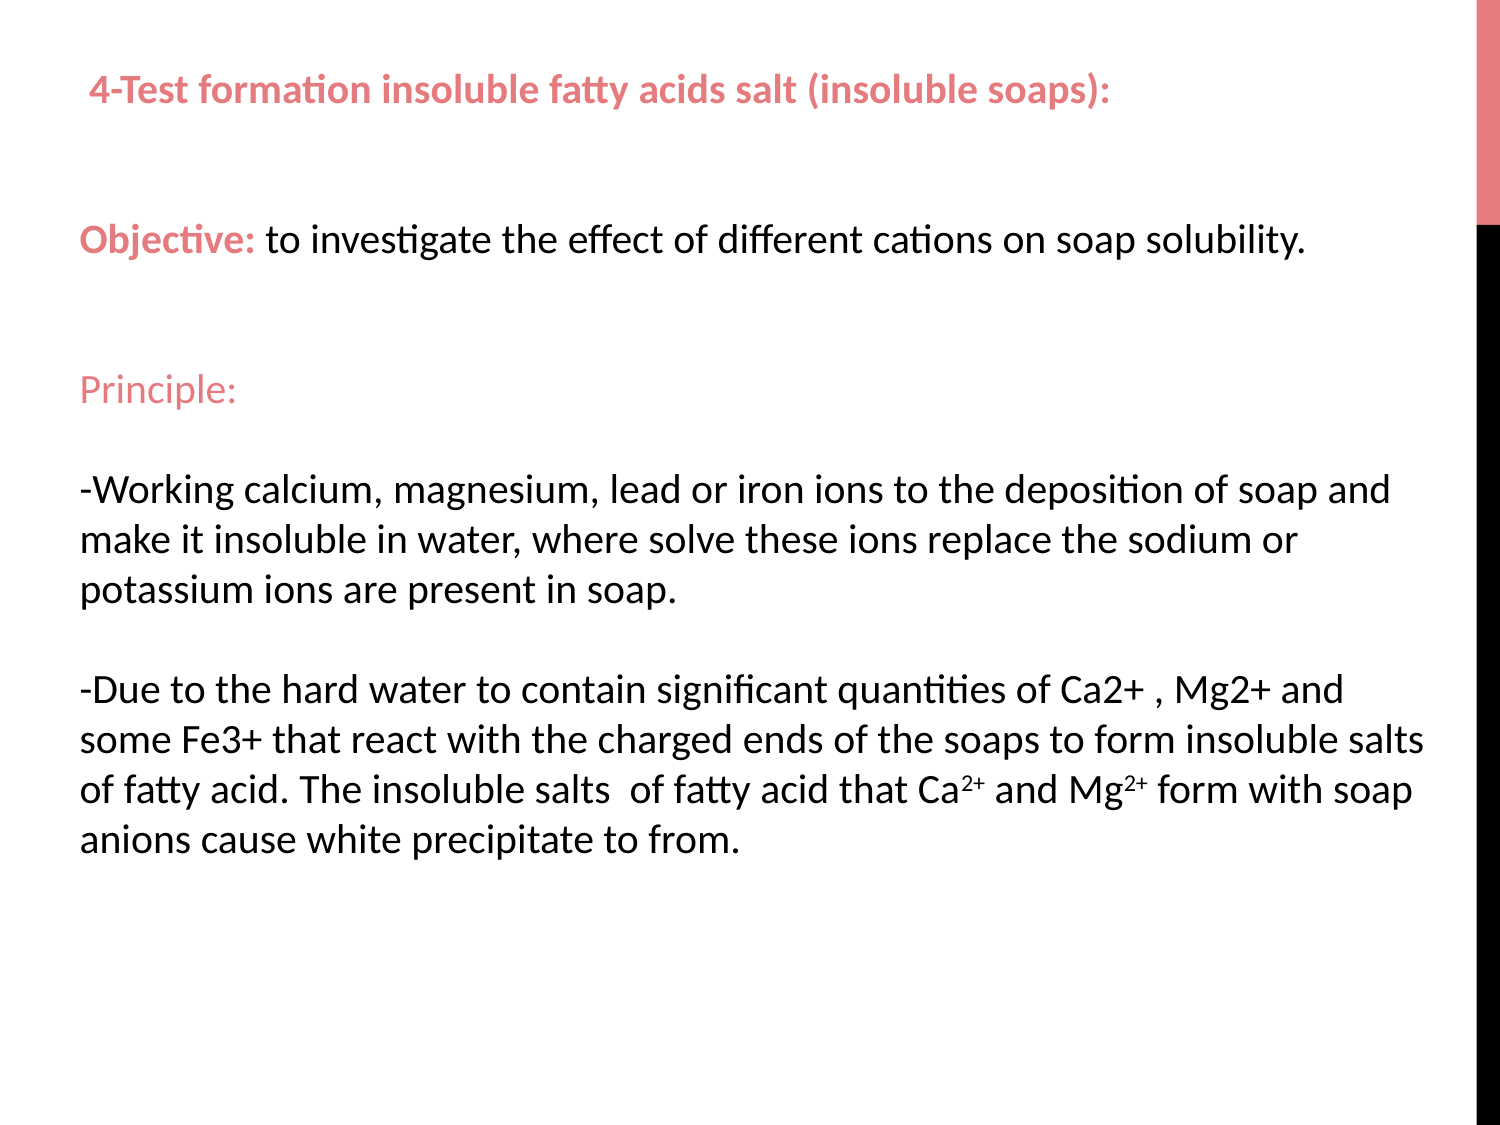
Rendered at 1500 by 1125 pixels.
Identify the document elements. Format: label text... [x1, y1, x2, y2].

text_box 4-Test formation insoluble fatty acids salt (insoluble soaps): Objective: to investigate the effect of different cations on soap solubility. Principle: -Working calcium, magnesium, lead or iron ions to the deposition of soap and make it insoluble in water, where solve these ions replace the sodium or potassium ions are present in soap. -Due to the hard water to contain significant quantities of Ca2+ , Mg2+ and some Fe3+ that react with the charged ends of the soaps to form insoluble salts of fatty acid. The insoluble salts of fatty acid that Ca2+ and Mg2+ form with soap anions cause white precipitate to from. [64, 54, 1447, 870]
